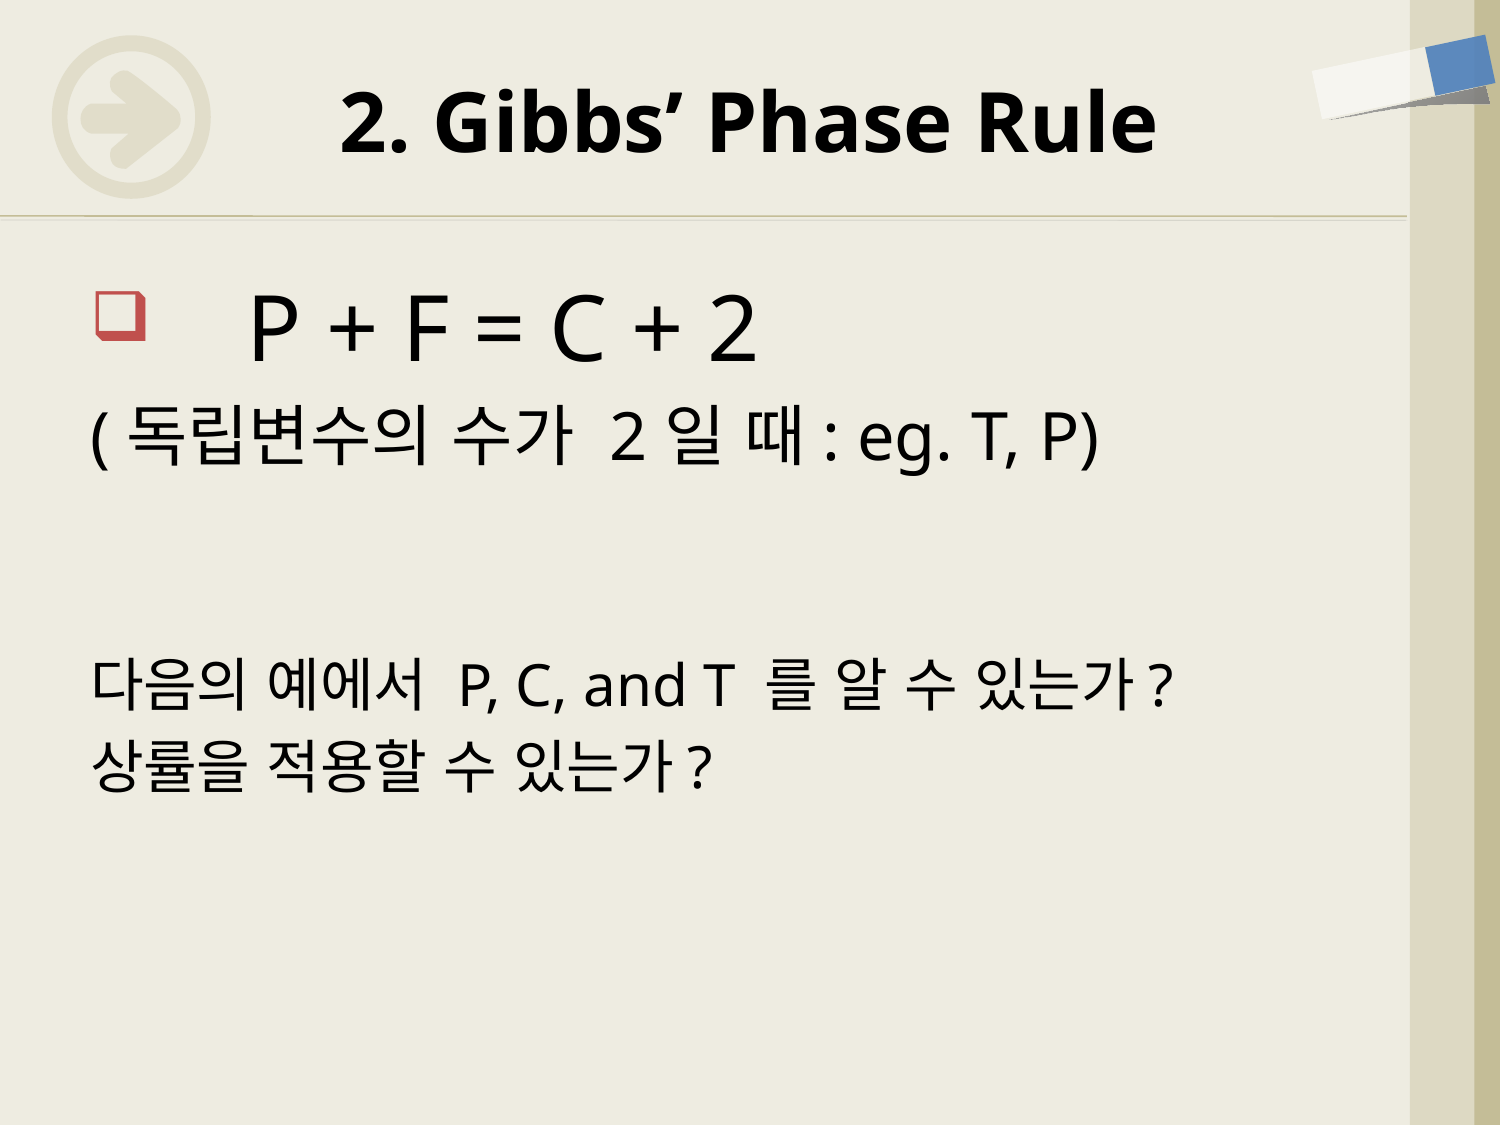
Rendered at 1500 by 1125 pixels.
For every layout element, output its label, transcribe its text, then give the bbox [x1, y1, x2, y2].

title 2. Gibbs’ Phase Rule [75, 24, 1425, 213]
list P + F = C + 2 (독립변수의 수가 2일 때: eg. T, P) 다음의 예에서 P, C, and T 를 알 수 있는가? 상률을 적용할 수 있는가? [75, 262, 1406, 1005]
